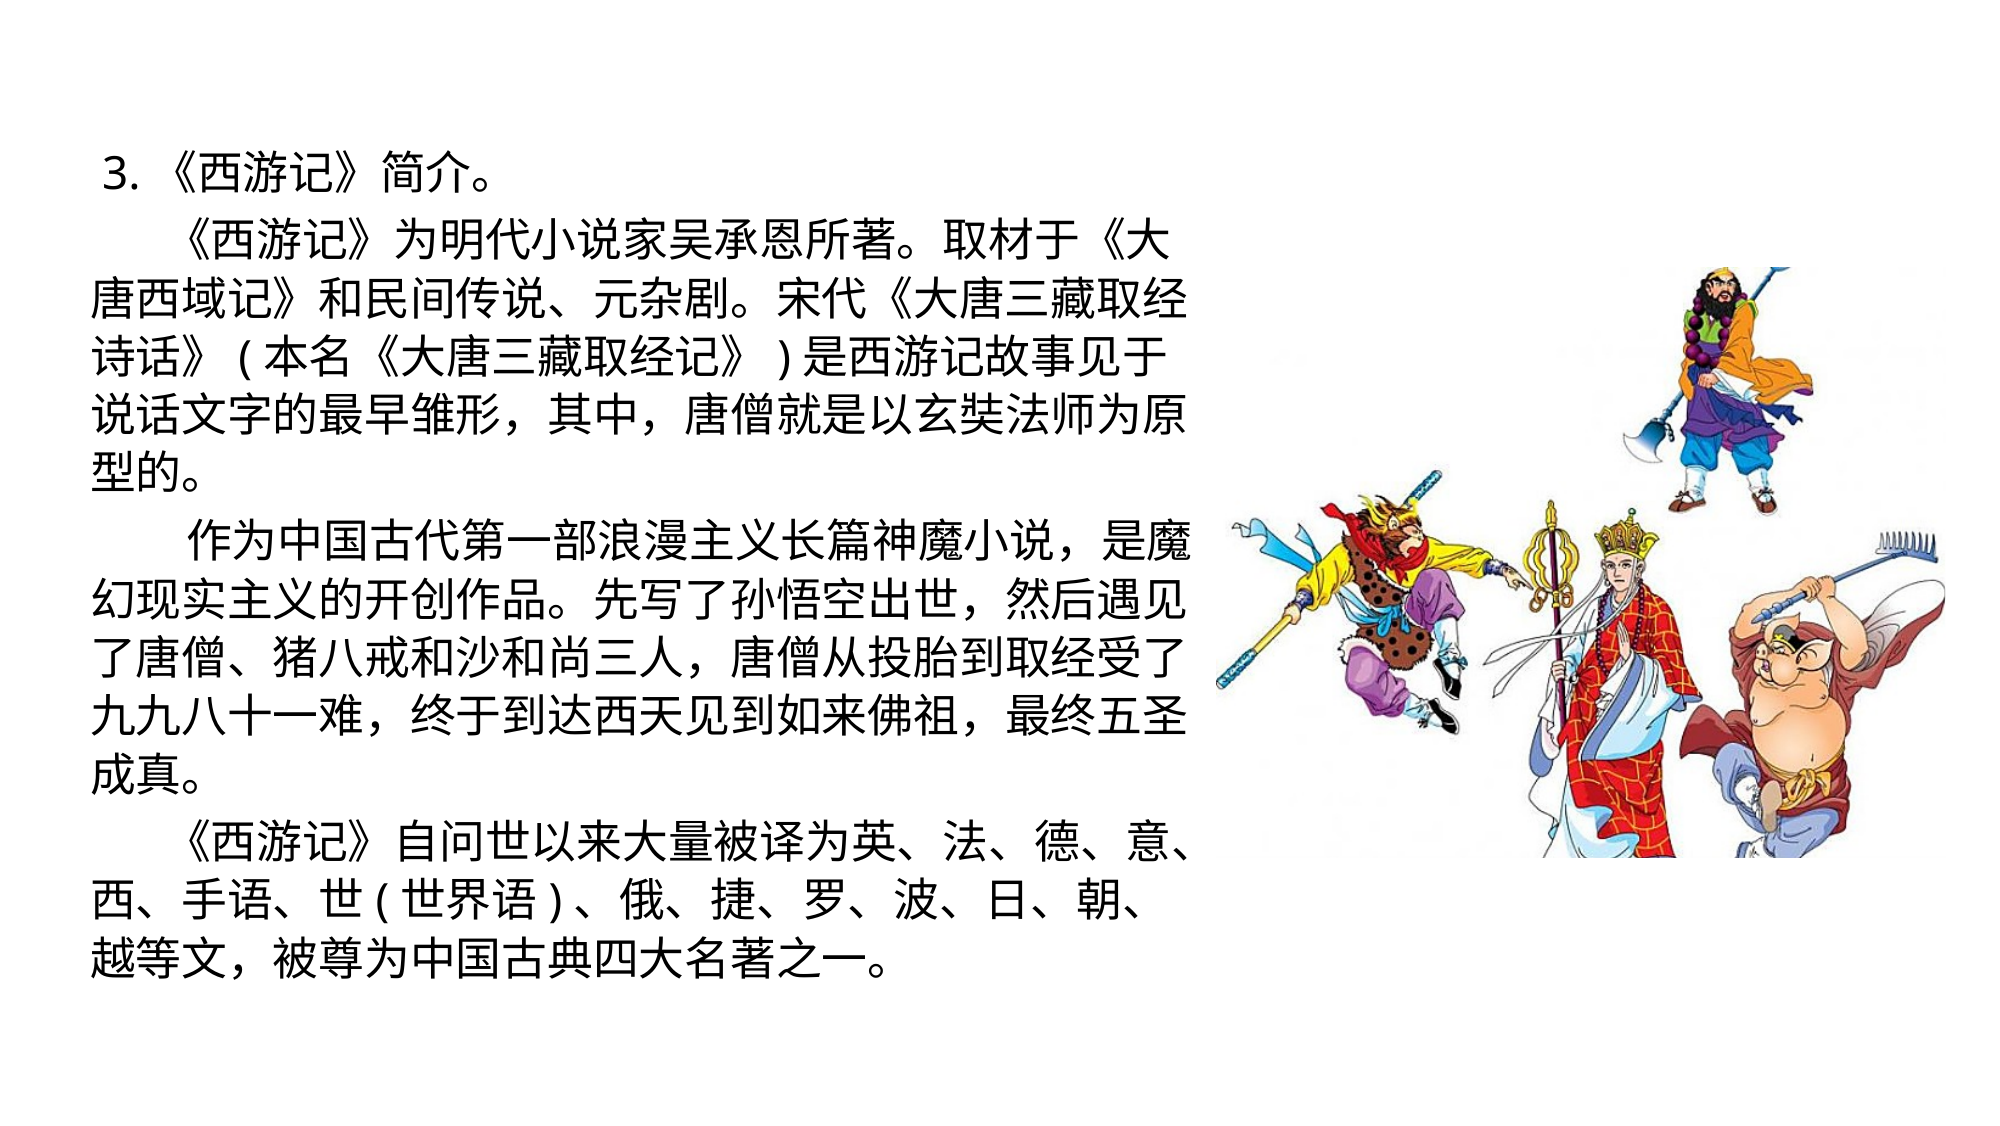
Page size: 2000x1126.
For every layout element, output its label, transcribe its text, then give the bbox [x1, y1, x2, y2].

list 3.《西游记》简介。 《西游记》为明代小说家吴承恩所著。取材于《大唐西域记》和民间传说、元杂剧。宋代《大唐三藏取经诗话》(本名《大唐三藏取经记》)是西游记故事见于说话文字的最早雏形，其中，唐僧就是以玄奘法师为原型的。 作为中国古代第一部浪漫主义长篇神魔小说，是魔幻现实主义的开创作品。先写了孙悟空出世，然后遇见了唐僧、猪八戒和沙和尚三人，唐僧从投胎到取经受了九九八十一难，终于到达西天见到如来佛祖，最终五圣成真。 《西游记》自问世以来大量被译为英、法、德、意、西、手语、世(世界语)、俄、捷、罗、波、日、朝、越等文，被尊为中国古典四大名著之一。 [72, 134, 1217, 1049]
picture [1215, 266, 1946, 859]
